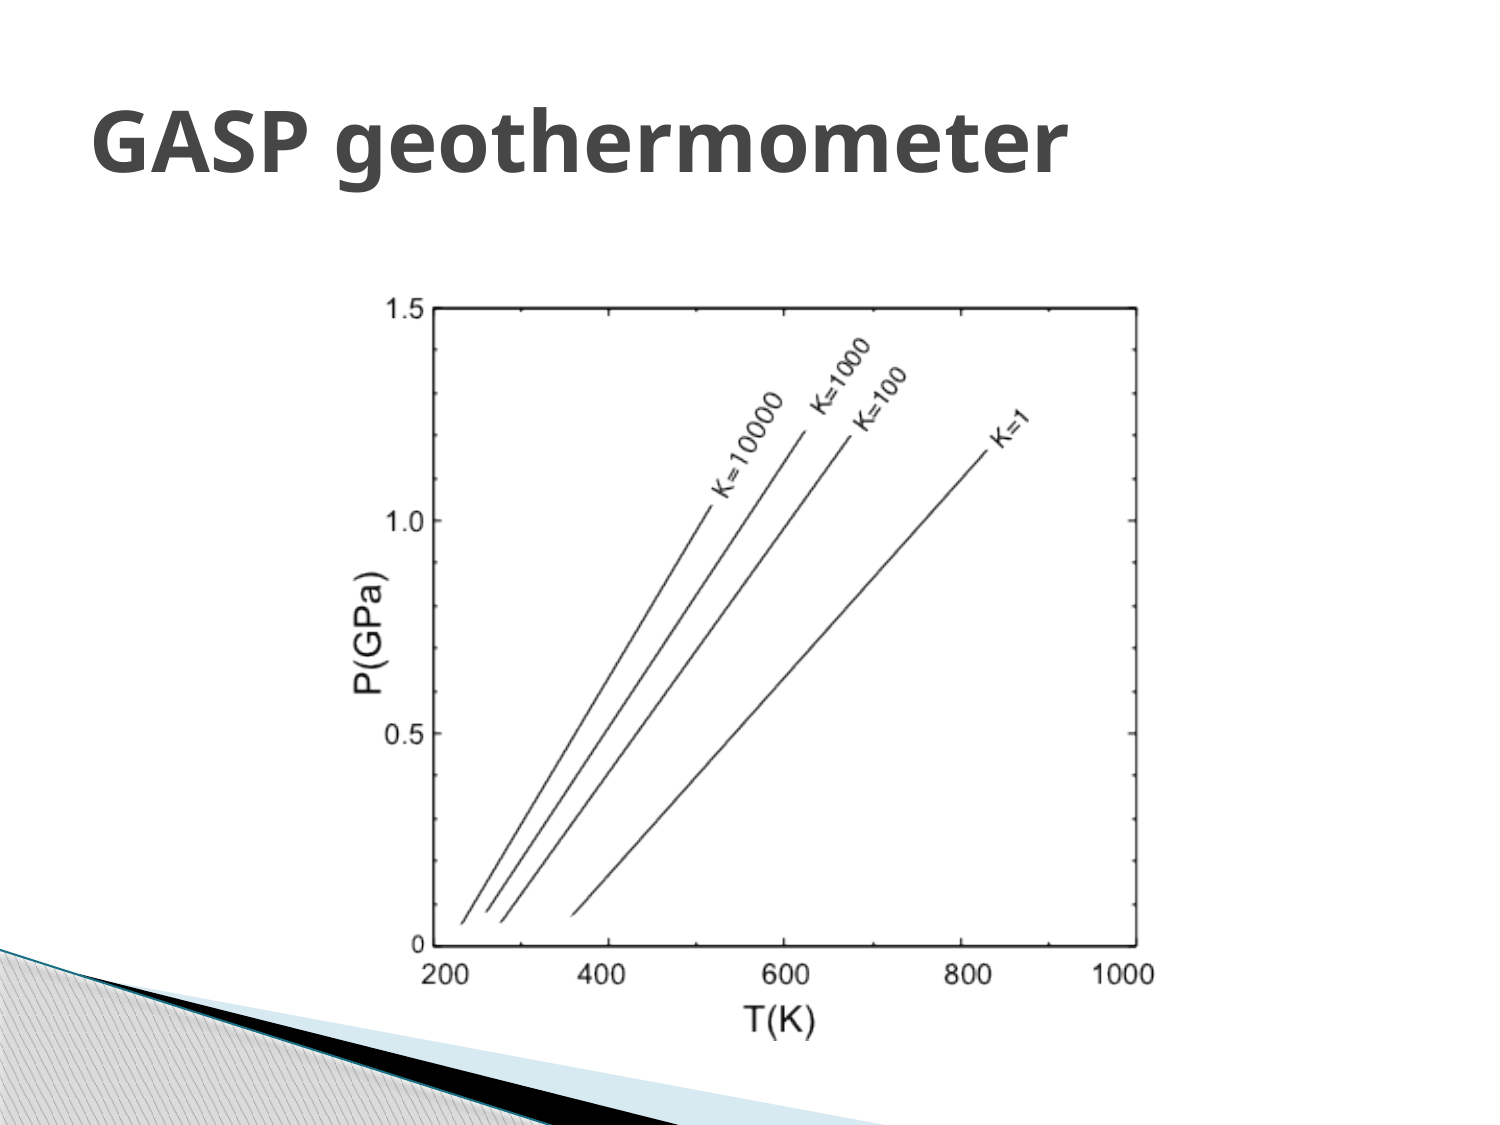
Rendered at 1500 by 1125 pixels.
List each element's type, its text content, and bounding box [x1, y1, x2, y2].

picture [324, 292, 1176, 1041]
title GASP geothermometer [75, 45, 1425, 233]
